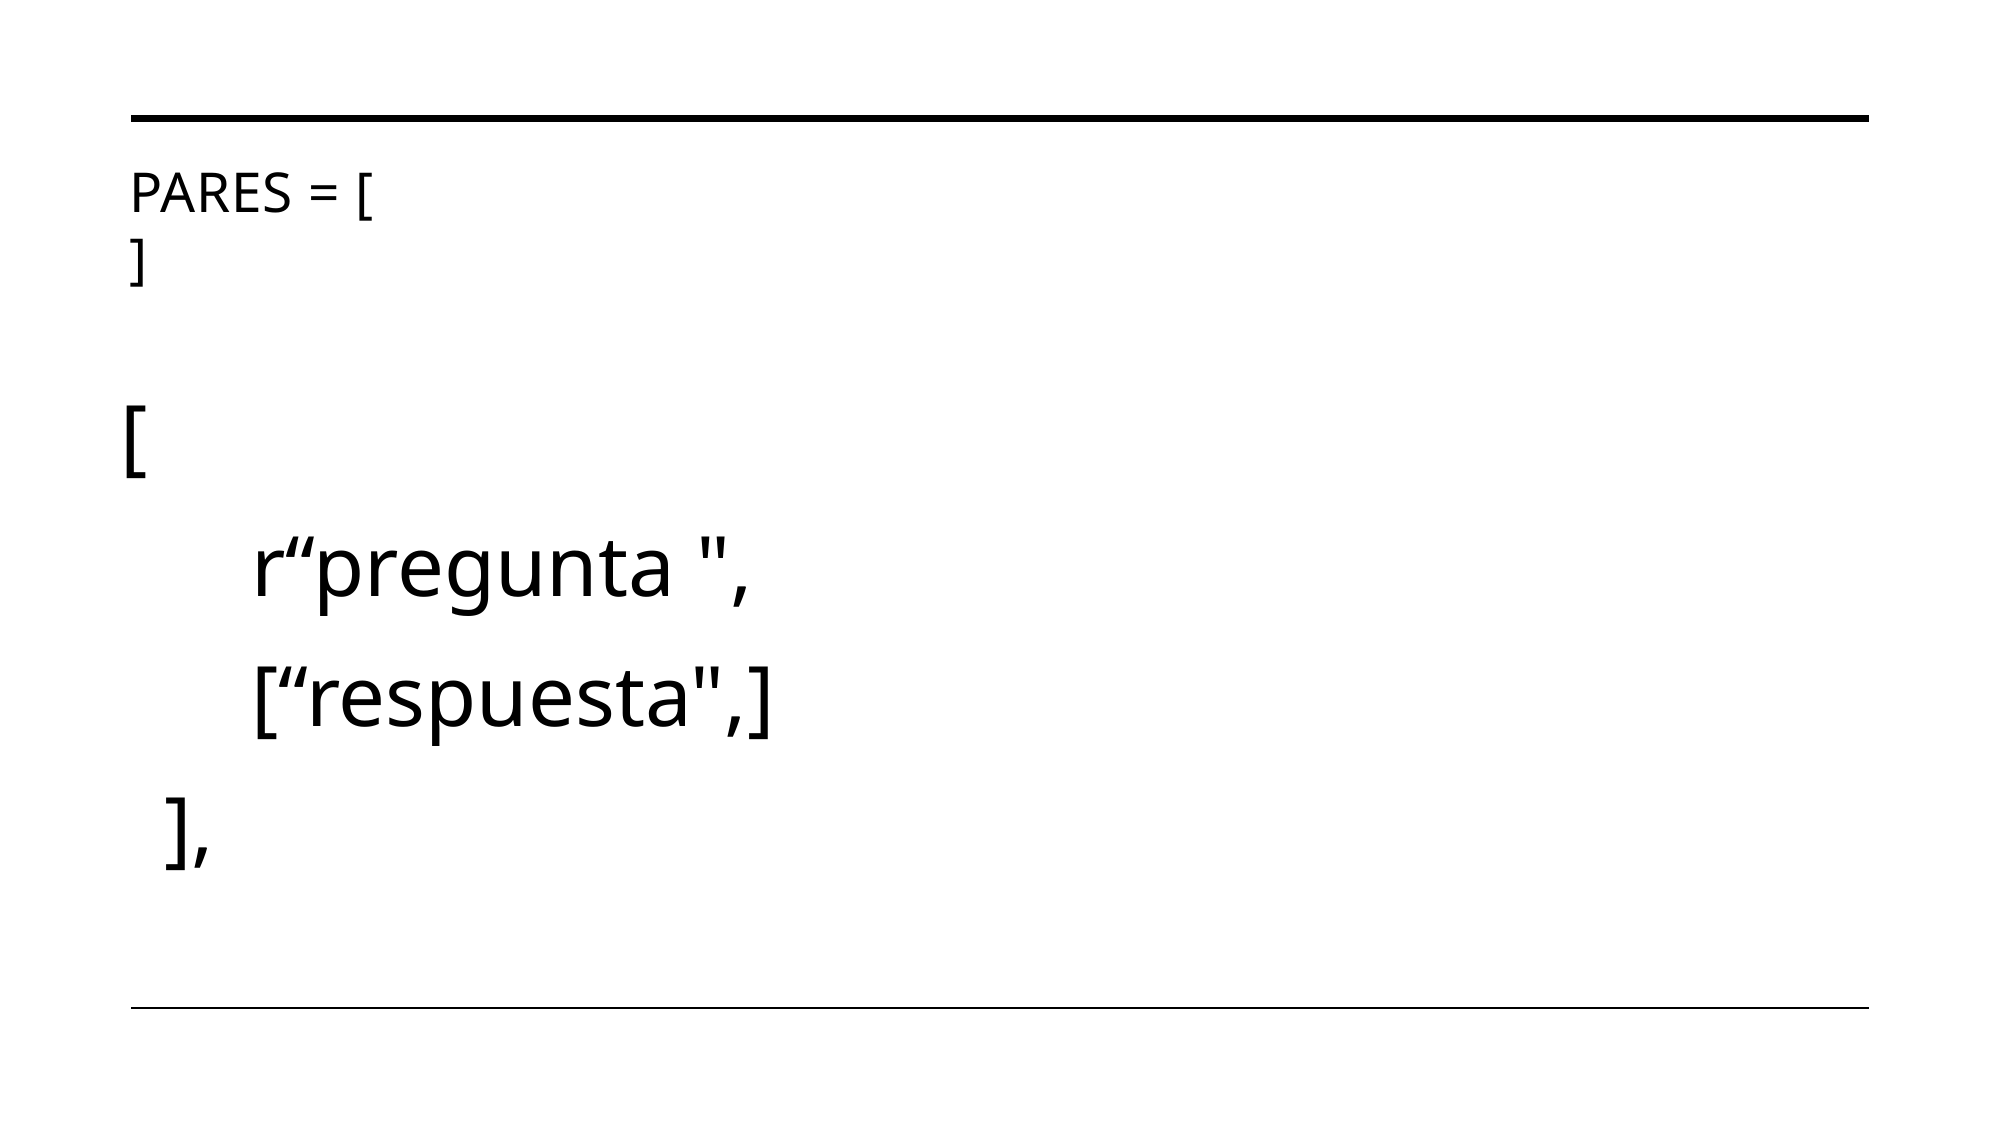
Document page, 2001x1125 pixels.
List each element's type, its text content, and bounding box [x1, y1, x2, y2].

title pares = [ ] [114, 149, 1869, 364]
list [ r“pregunta ", [“respuesta",] ], [62, 364, 1869, 978]
